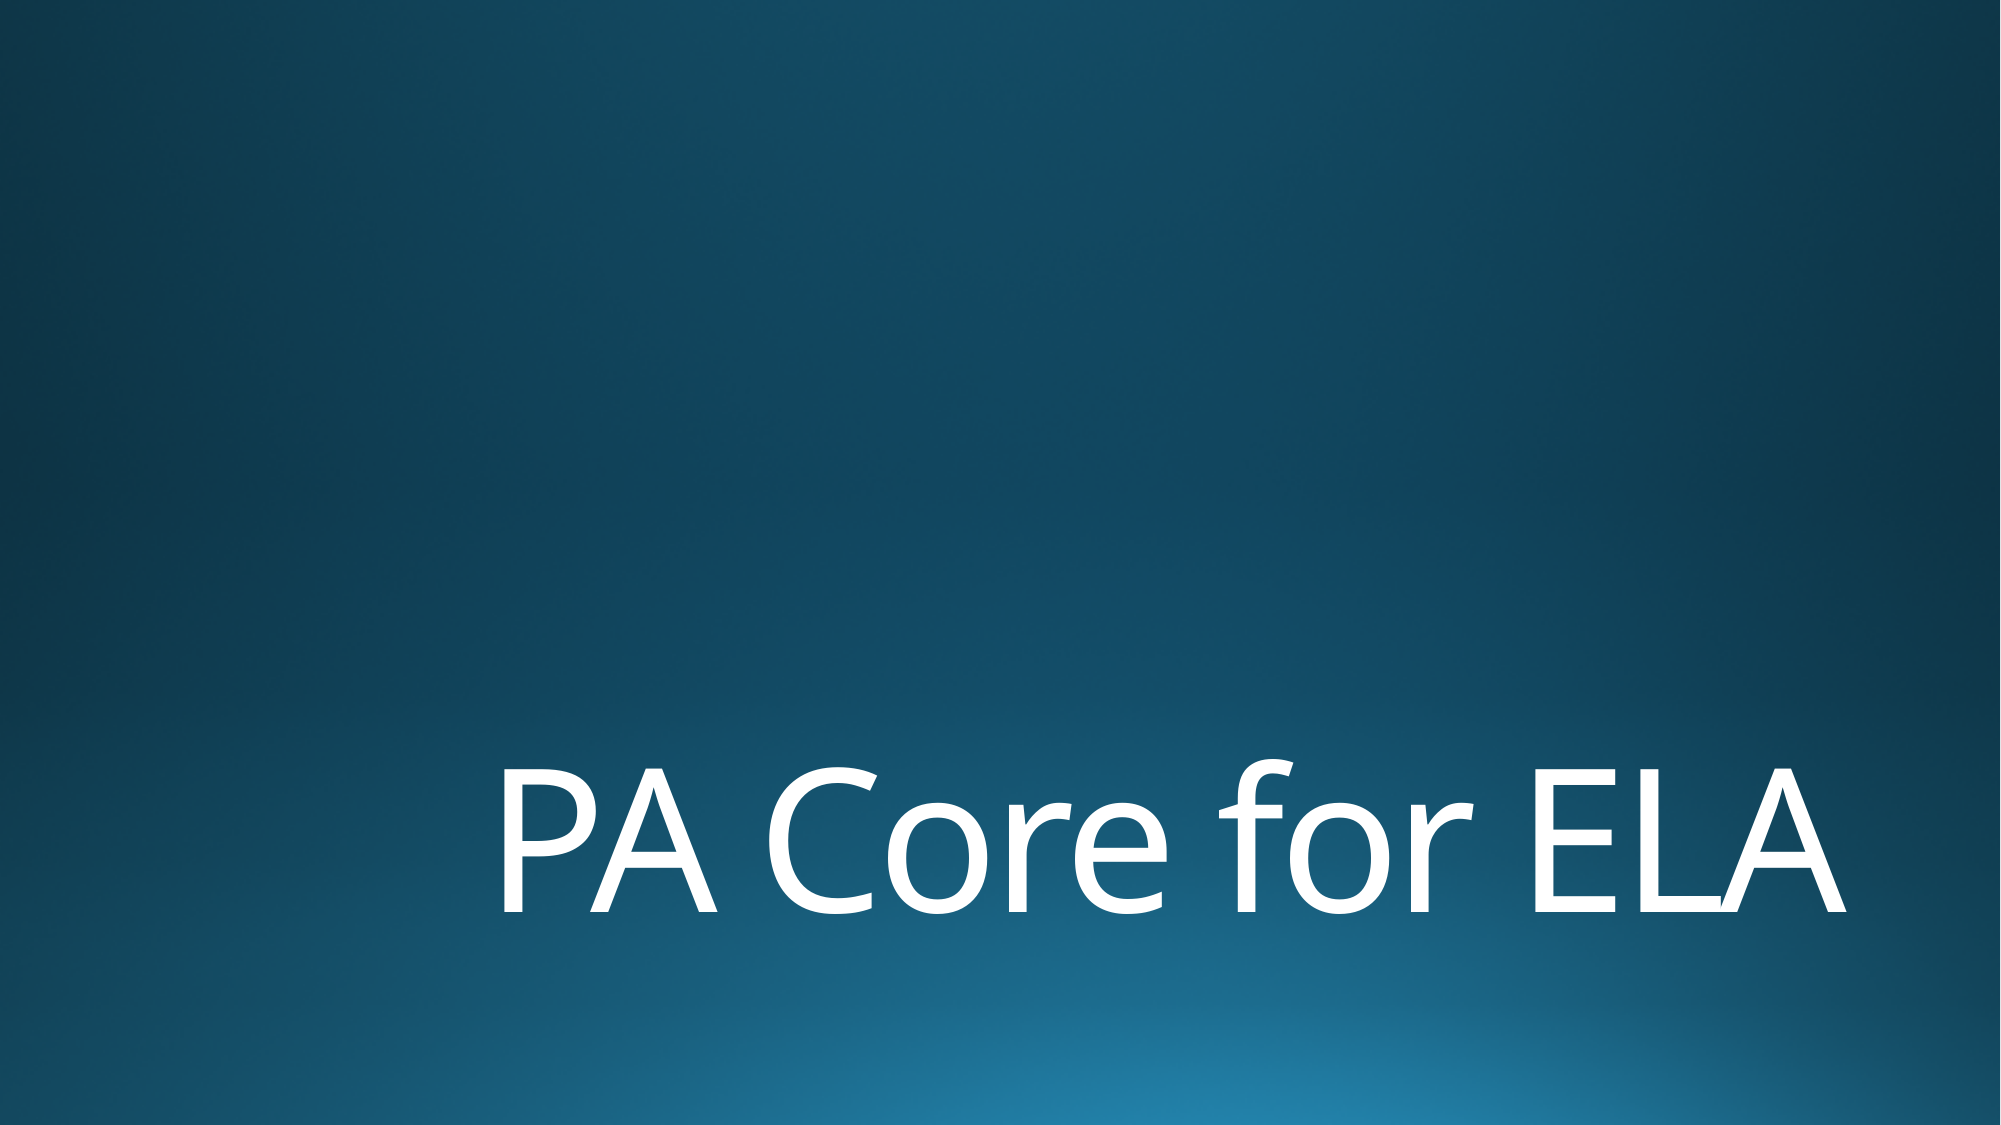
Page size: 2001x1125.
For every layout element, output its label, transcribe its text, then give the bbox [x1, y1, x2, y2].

title PA Core for ELA [362, 732, 1863, 1002]
picture [0, 0, 2001, 1125]
